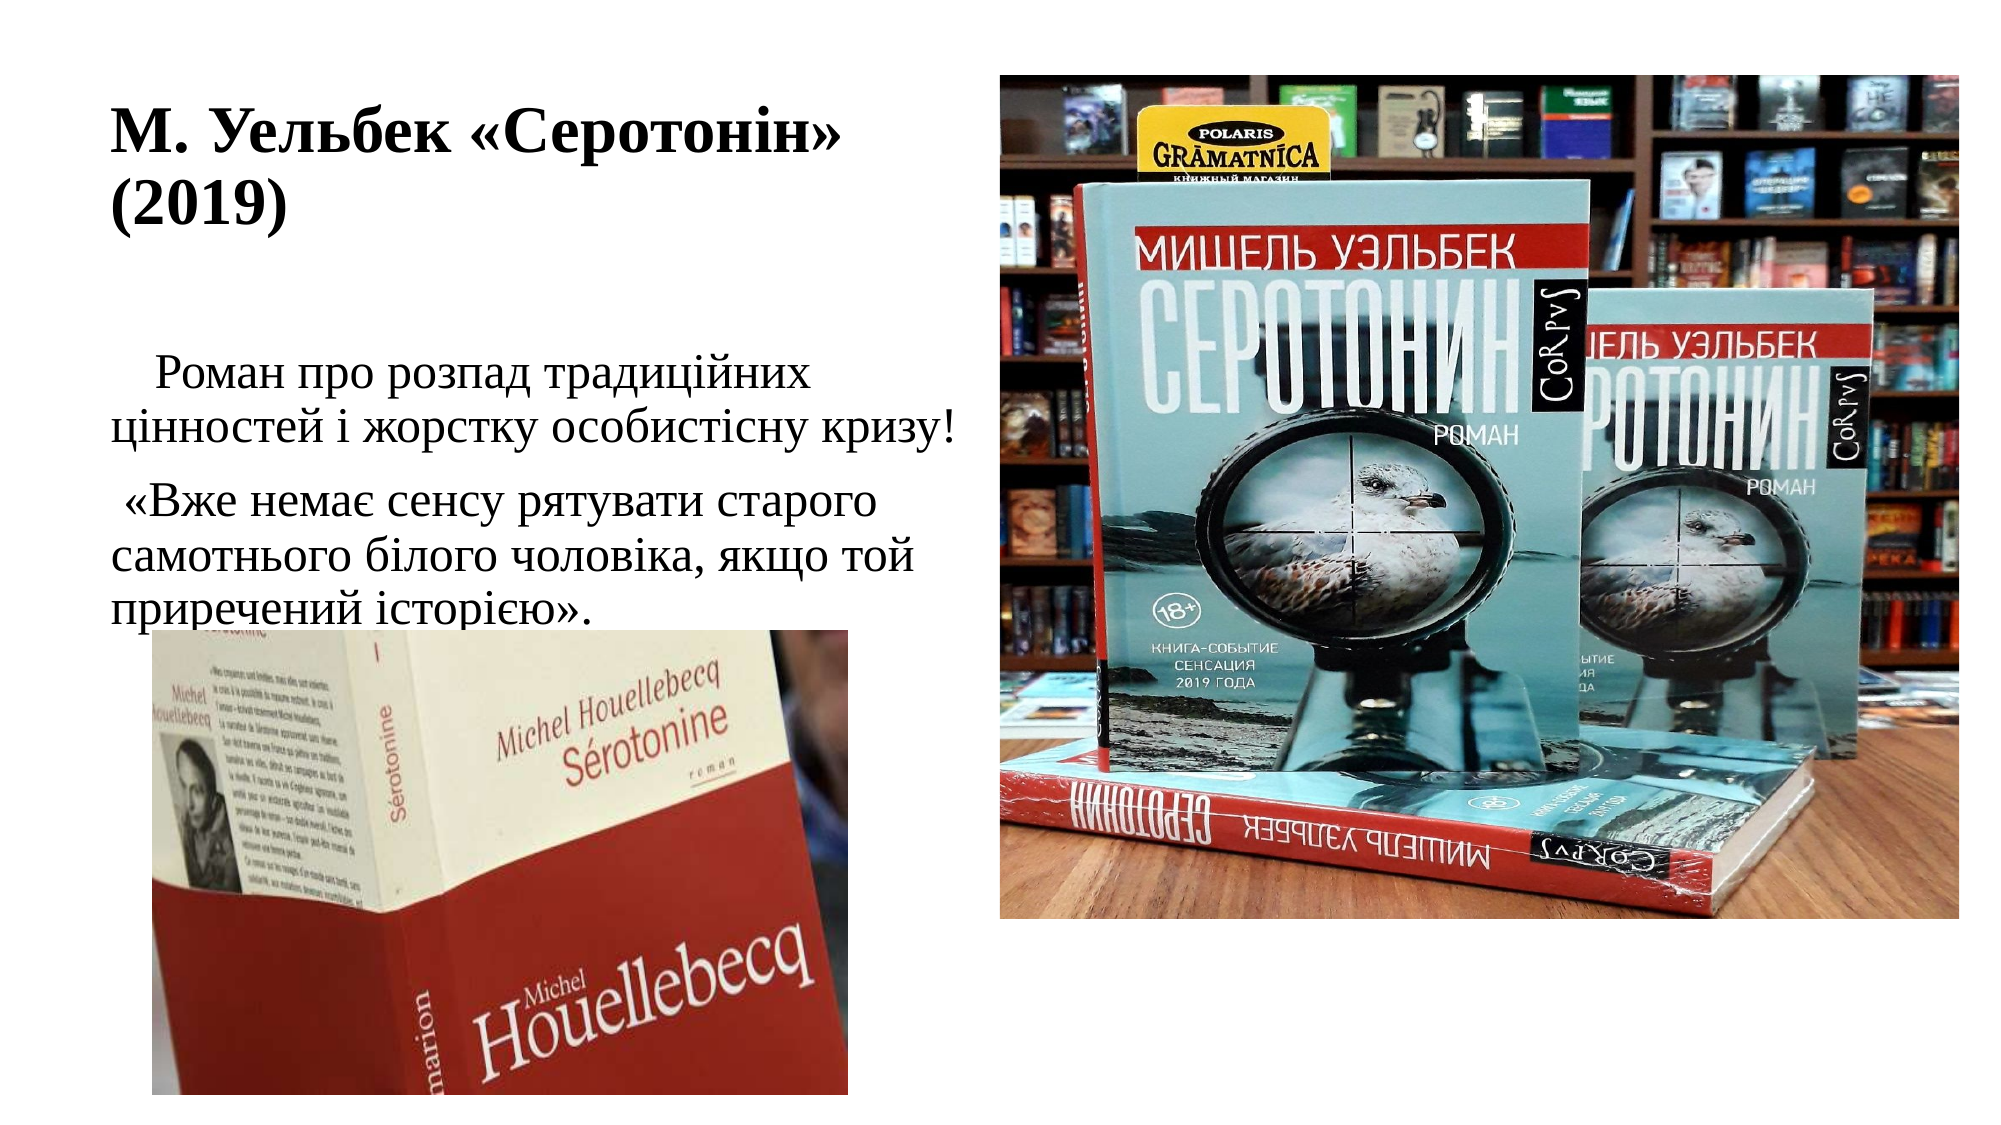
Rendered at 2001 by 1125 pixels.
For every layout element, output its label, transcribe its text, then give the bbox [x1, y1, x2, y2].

list Роман про розпад традиційних цінностей і жорстку особистісну кризу! «Вже немає сенсу рятувати старого самотнього білого чоловіка, якщо той приречений історією». [95, 337, 1000, 963]
picture [999, 74, 1960, 919]
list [152, 630, 848, 1095]
title М. Уельбек «Серотонін» (2019) [95, 75, 905, 247]
